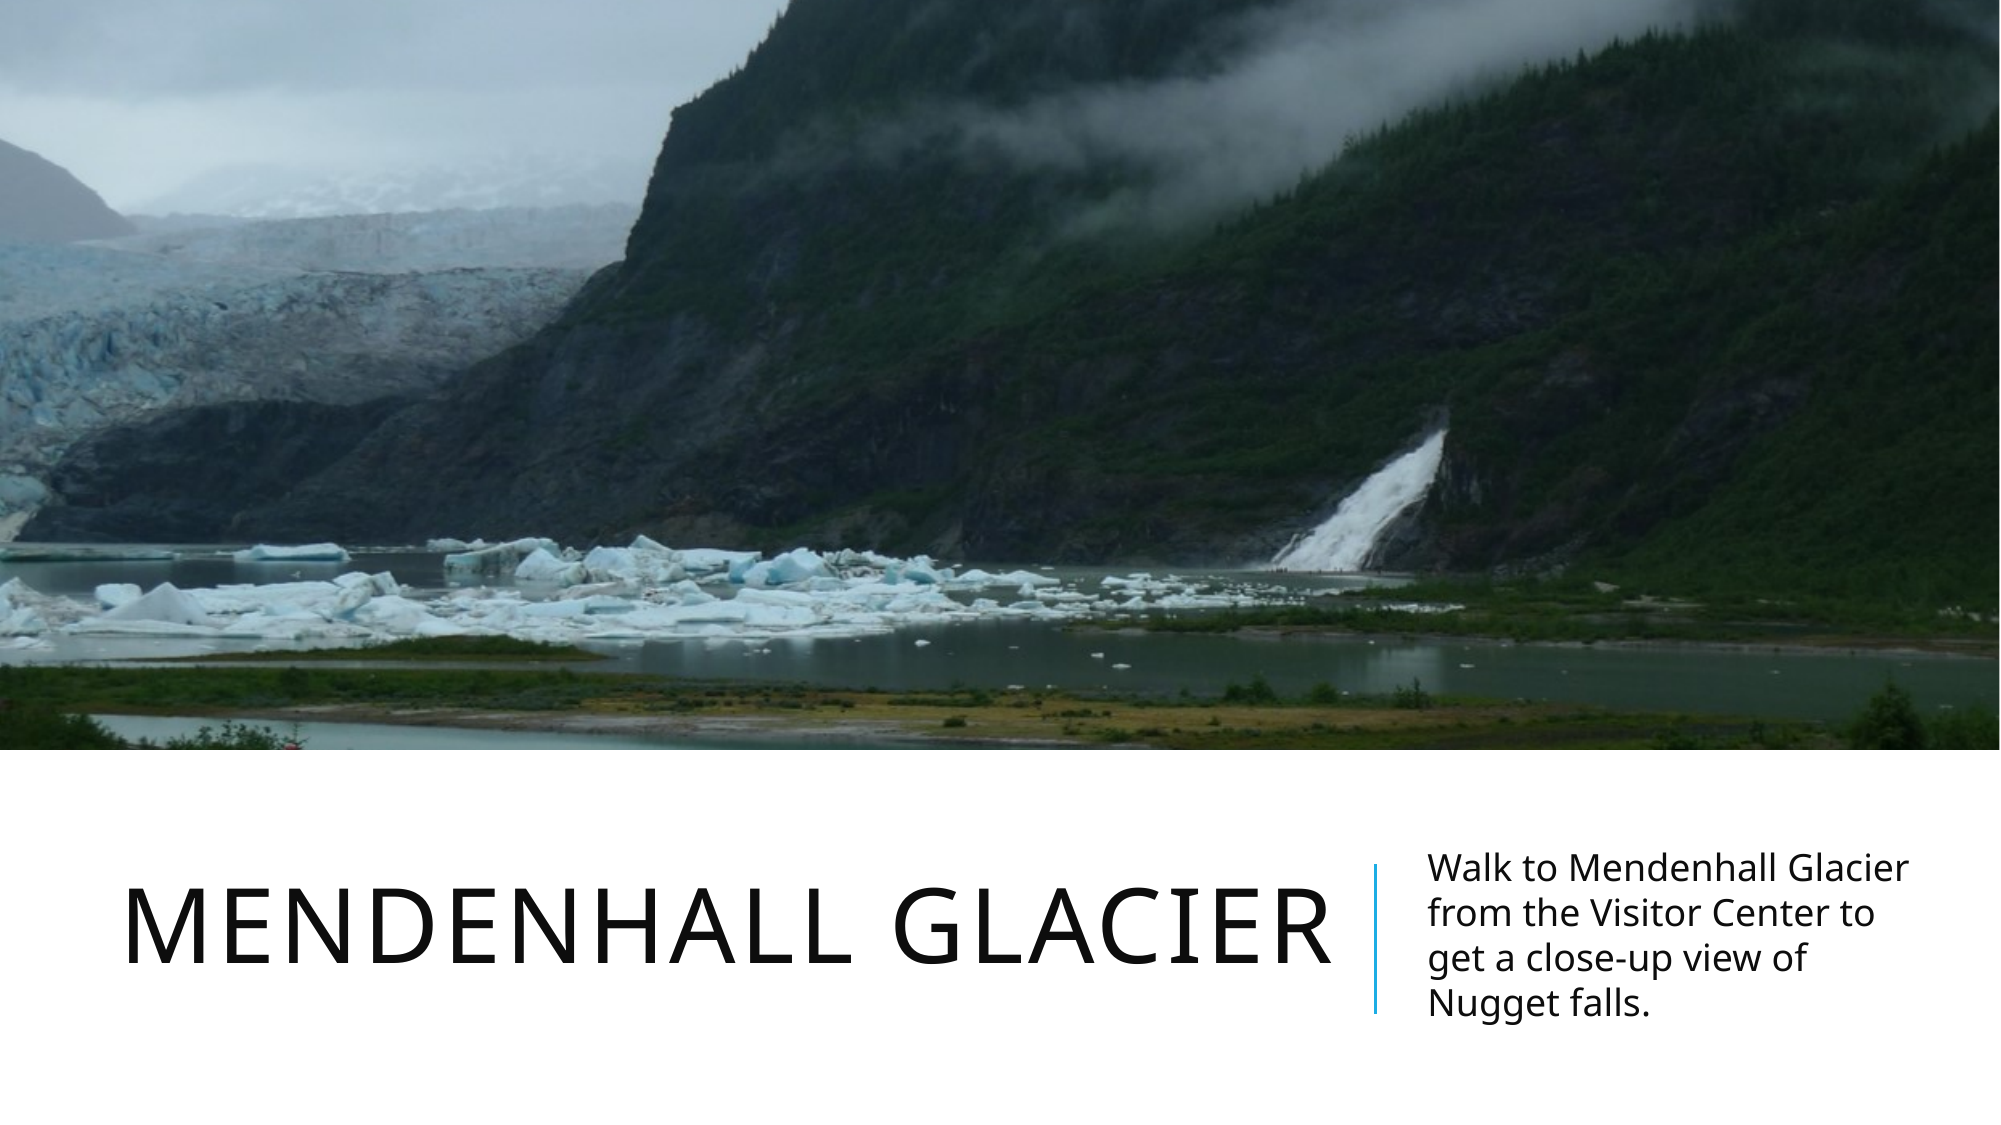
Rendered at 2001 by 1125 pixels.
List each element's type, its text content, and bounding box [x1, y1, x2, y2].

picture [0, 0, 2000, 751]
title Mendenhall glacier [75, 813, 1350, 1054]
list Walk to Mendenhall Glacier from the Visitor Center to get a close-up view of Nugget falls. [1412, 813, 1938, 1054]
